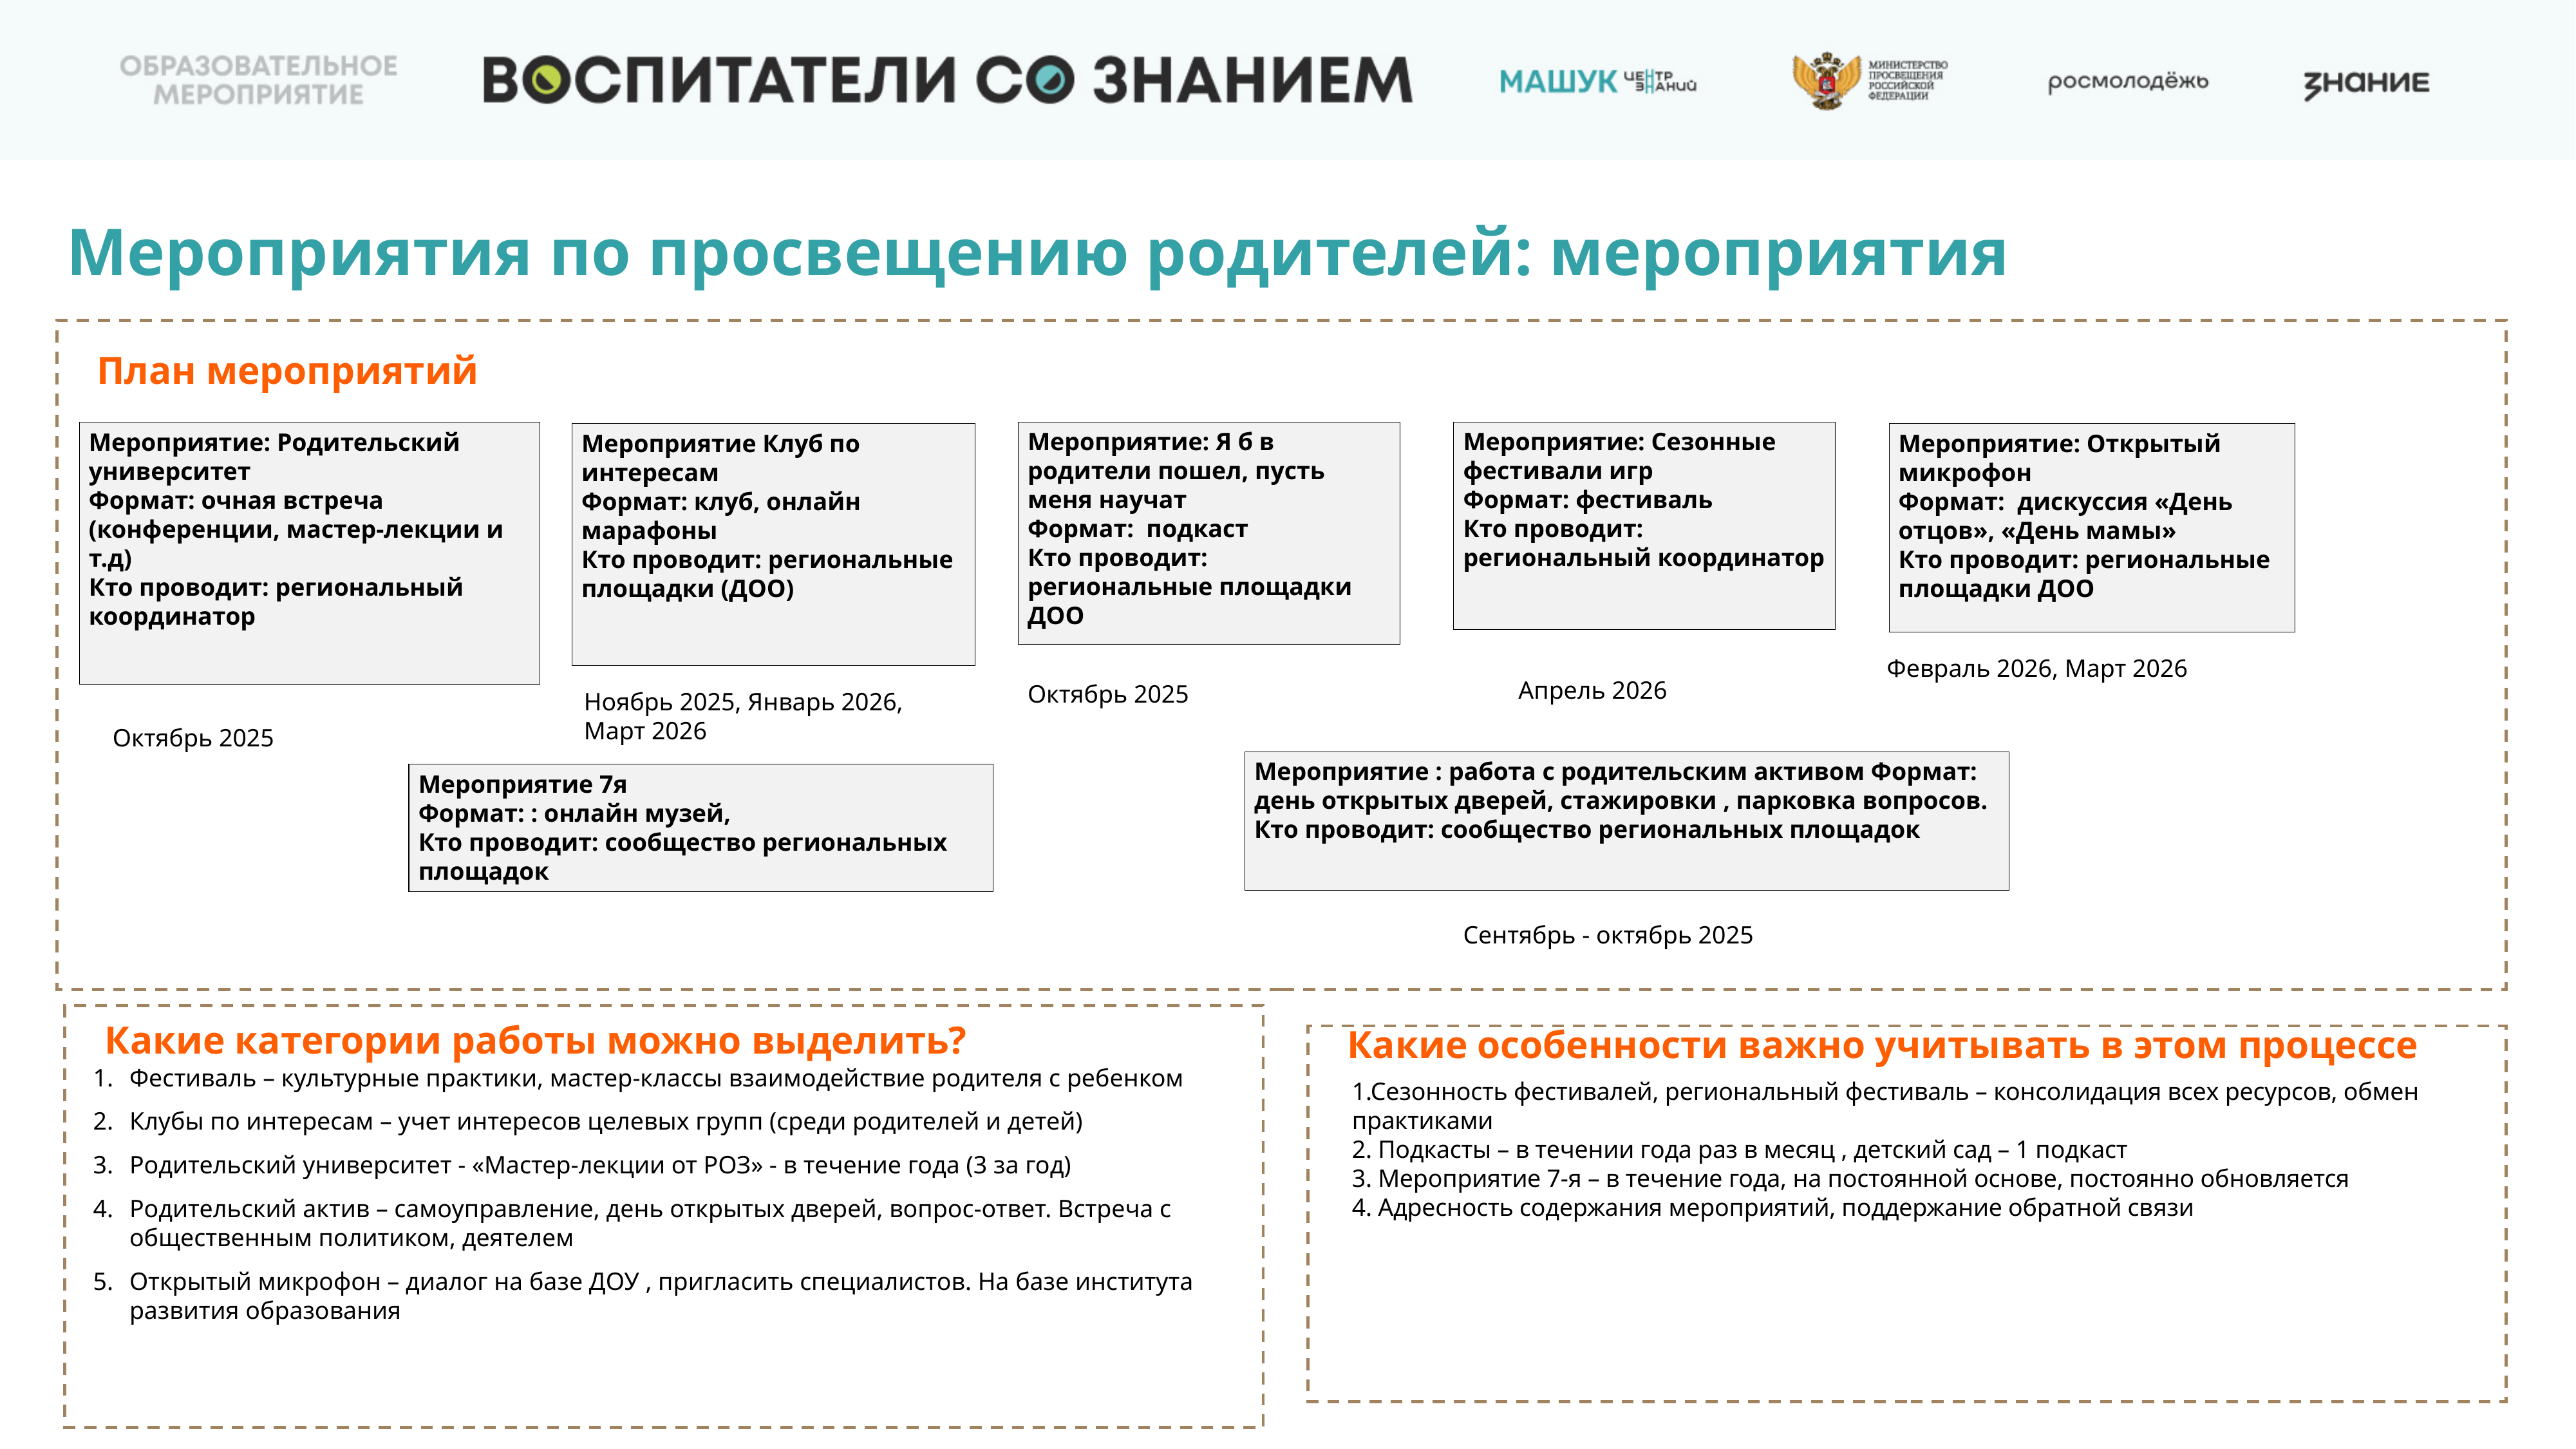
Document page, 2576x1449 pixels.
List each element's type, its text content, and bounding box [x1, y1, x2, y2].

text_box 1.Сезонность фестивалей, региональный фестиваль – консолидация всех ресурсов, обмен практиками 2. Подкасты – в течении года раз в месяц , детский сад – 1 подкаст 3. Мероприятие 7-я – в течение года, на постоянной основе, постоянно обновляется 4. Адресность содержания мероприятий, поддержание обратной связи [1308, 1071, 2481, 1226]
text_box [1307, 1071, 2507, 1403]
text_box Какие категории работы можно выделить? [95, 1011, 1212, 1057]
text_box Мероприятие: Я б в родители пошел, пусть меня научат Формат: подкаст Кто проводит: региональные площадки ДОО [1017, 421, 1400, 645]
text_box Мероприятие: Сезонные фестивали игр Формат: фестиваль Кто проводит: региональный координатор [1453, 421, 1836, 630]
text_box Какие особенности важно учитывать в этом процессе [1337, 1016, 2519, 1071]
text_box Мероприятие: Открытый микрофон Формат: дискуссия «День отцов», «День мамы» Кто проводит: региональные площадки ДОО [1888, 423, 2296, 632]
picture [0, 0, 2576, 1449]
text_box [57, 319, 2507, 990]
text_box Сентябрь - октябрь 2025 [1453, 914, 1803, 954]
text_box Октябрь 2025 [103, 717, 315, 757]
text_box [1307, 1025, 1337, 1057]
text_box Октябрь 2025 [1018, 674, 1230, 712]
text_box Мероприятие 7я Формат: : онлайн музей, Кто проводит: сообщество региональных площадок [408, 764, 993, 893]
text_box Мероприятие : работа с родительским активом Формат: день открытых дверей, стажировки , парковка вопросов. Кто проводит: сообщество региональных площадок [1244, 751, 2010, 891]
text_box [64, 1329, 1264, 1428]
text_box Мероприятие Клуб по интересам Формат: клуб, онлайн марафоны Кто проводит: региональные площадки (ДОО) [571, 423, 976, 667]
text_box Апрель 2026 [1509, 670, 1720, 709]
text_box Фестиваль – культурные практики, мастер-классы взаимодействие родителя с ребенком Клубы по интересам – учет интересов целевых групп (среди родителей и детей) Родительский университет - «Мастер-лекции от РОЗ» - в течение года (3 за год) Родительский актив – самоуправление, день открытых дверей, вопрос-ответ. Встреча с общественным политиком, деятелем Открытый микрофон – диалог на базе ДОУ , пригласить специалистов. На базе института развития образования [51, 1057, 1381, 1329]
text_box План мероприятий [87, 341, 594, 397]
text_box Февраль 2026, Март 2026 [1871, 648, 2236, 687]
text_box Мероприятия по просвещению родителей: мероприятия [57, 206, 2506, 293]
text_box Ноябрь 2025, Январь 2026, Март 2026 [574, 681, 956, 750]
text_box [64, 1005, 1264, 1057]
text_box Мероприятие: Родительский университет Формат: очная встреча (конференции, мастер-лекции и т.д) Кто проводит: региональный координатор [79, 422, 540, 685]
